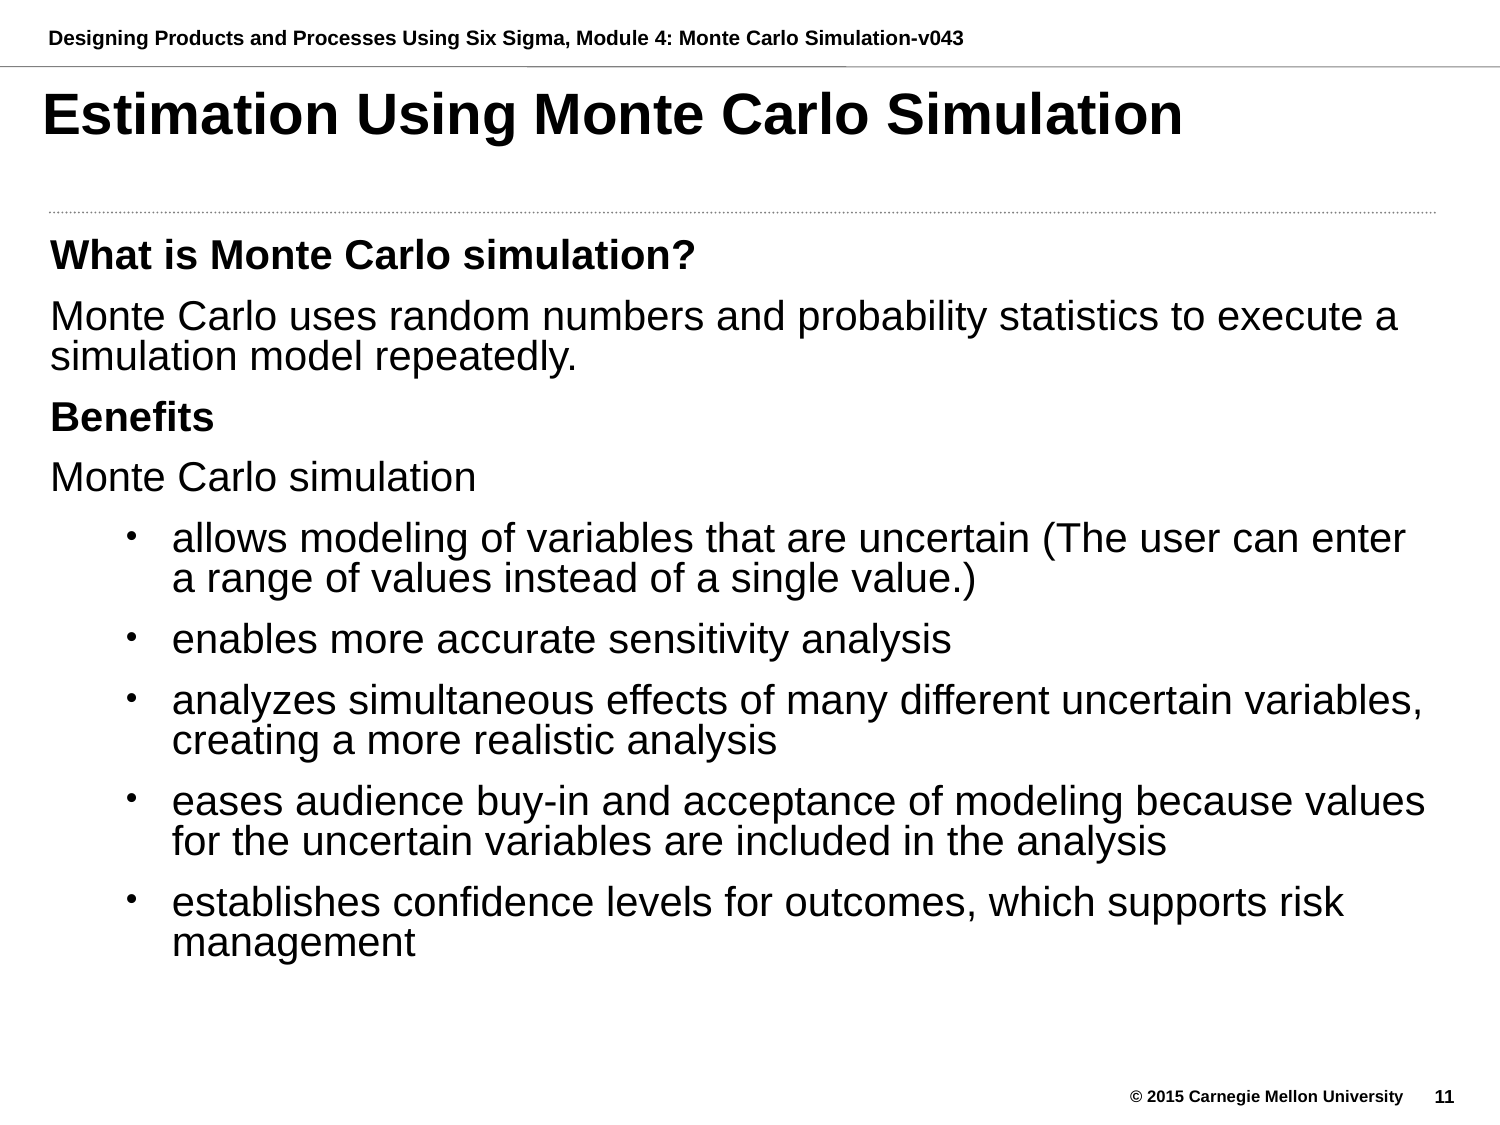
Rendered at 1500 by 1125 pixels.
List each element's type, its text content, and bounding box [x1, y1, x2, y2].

list What is Monte Carlo simulation? Monte Carlo uses random numbers and probability statistics to execute a simulation model repeatedly. Benefits Monte Carlo simulation allows modeling of variables that are uncertain (The user can enter a range of values instead of a single value.) enables more accurate sensitivity analysis analyzes simultaneous effects of many different uncertain variables, creating a more realistic analysis eases audience buy-in and acceptance of modeling because values for the uncertain variables are included in the analysis establishes confidence levels for outcomes, which supports risk management [50, 237, 1437, 1000]
title Estimation Using Monte Carlo Simulation [42, 89, 1438, 146]
